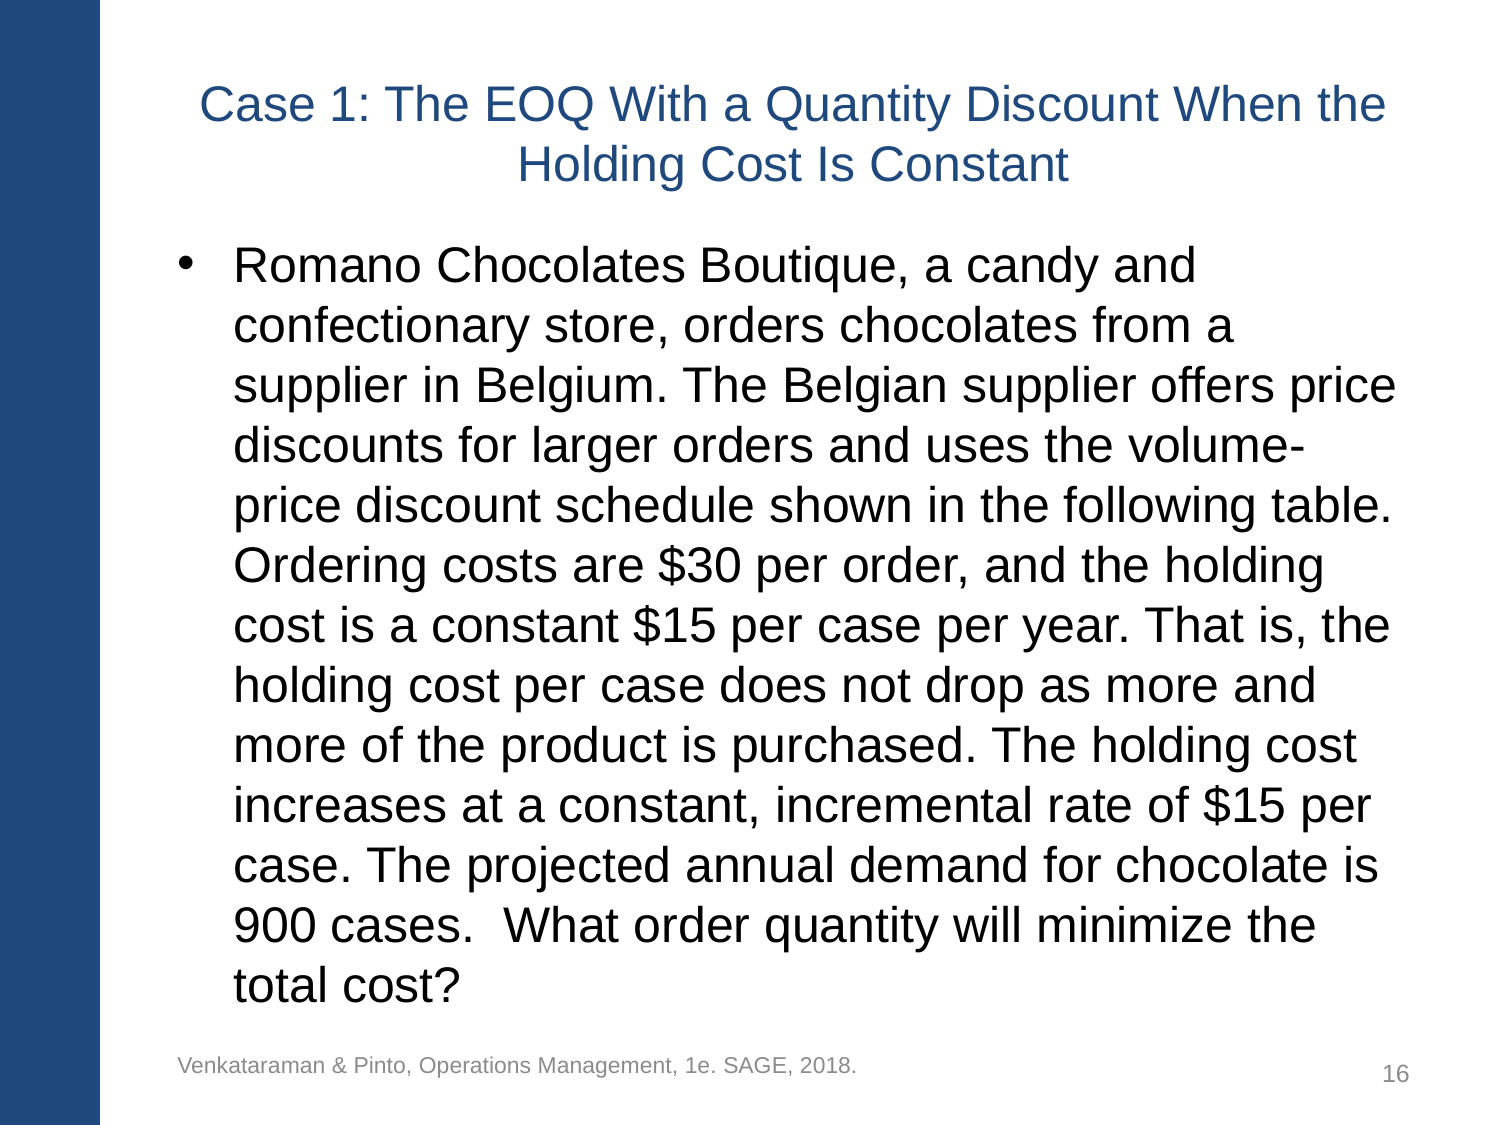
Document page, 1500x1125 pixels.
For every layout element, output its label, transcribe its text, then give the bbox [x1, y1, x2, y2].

title Case 1: The EOQ With a Quantity Discount When the Holding Cost Is Constant [162, 37, 1425, 224]
list Romano Chocolates Boutique, a candy and confectionary store, orders chocolates from a supplier in Belgium. The Belgian supplier offers price discounts for larger orders and uses the volume-price discount schedule shown in the following table. Ordering costs are $30 per order, and the holding cost is a constant $15 per case per year. That is, the holding cost per case does not drop as more and more of the product is purchased. The holding cost increases at a constant, incremental rate of $15 per case. The projected annual demand for chocolate is 900 cases. What order quantity will minimize the total cost? [162, 224, 1425, 1025]
footer Venkataraman & Pinto, Operations Management, 1e. SAGE, 2018. [162, 1042, 1313, 1103]
slide_number 16 [1350, 1042, 1425, 1103]
